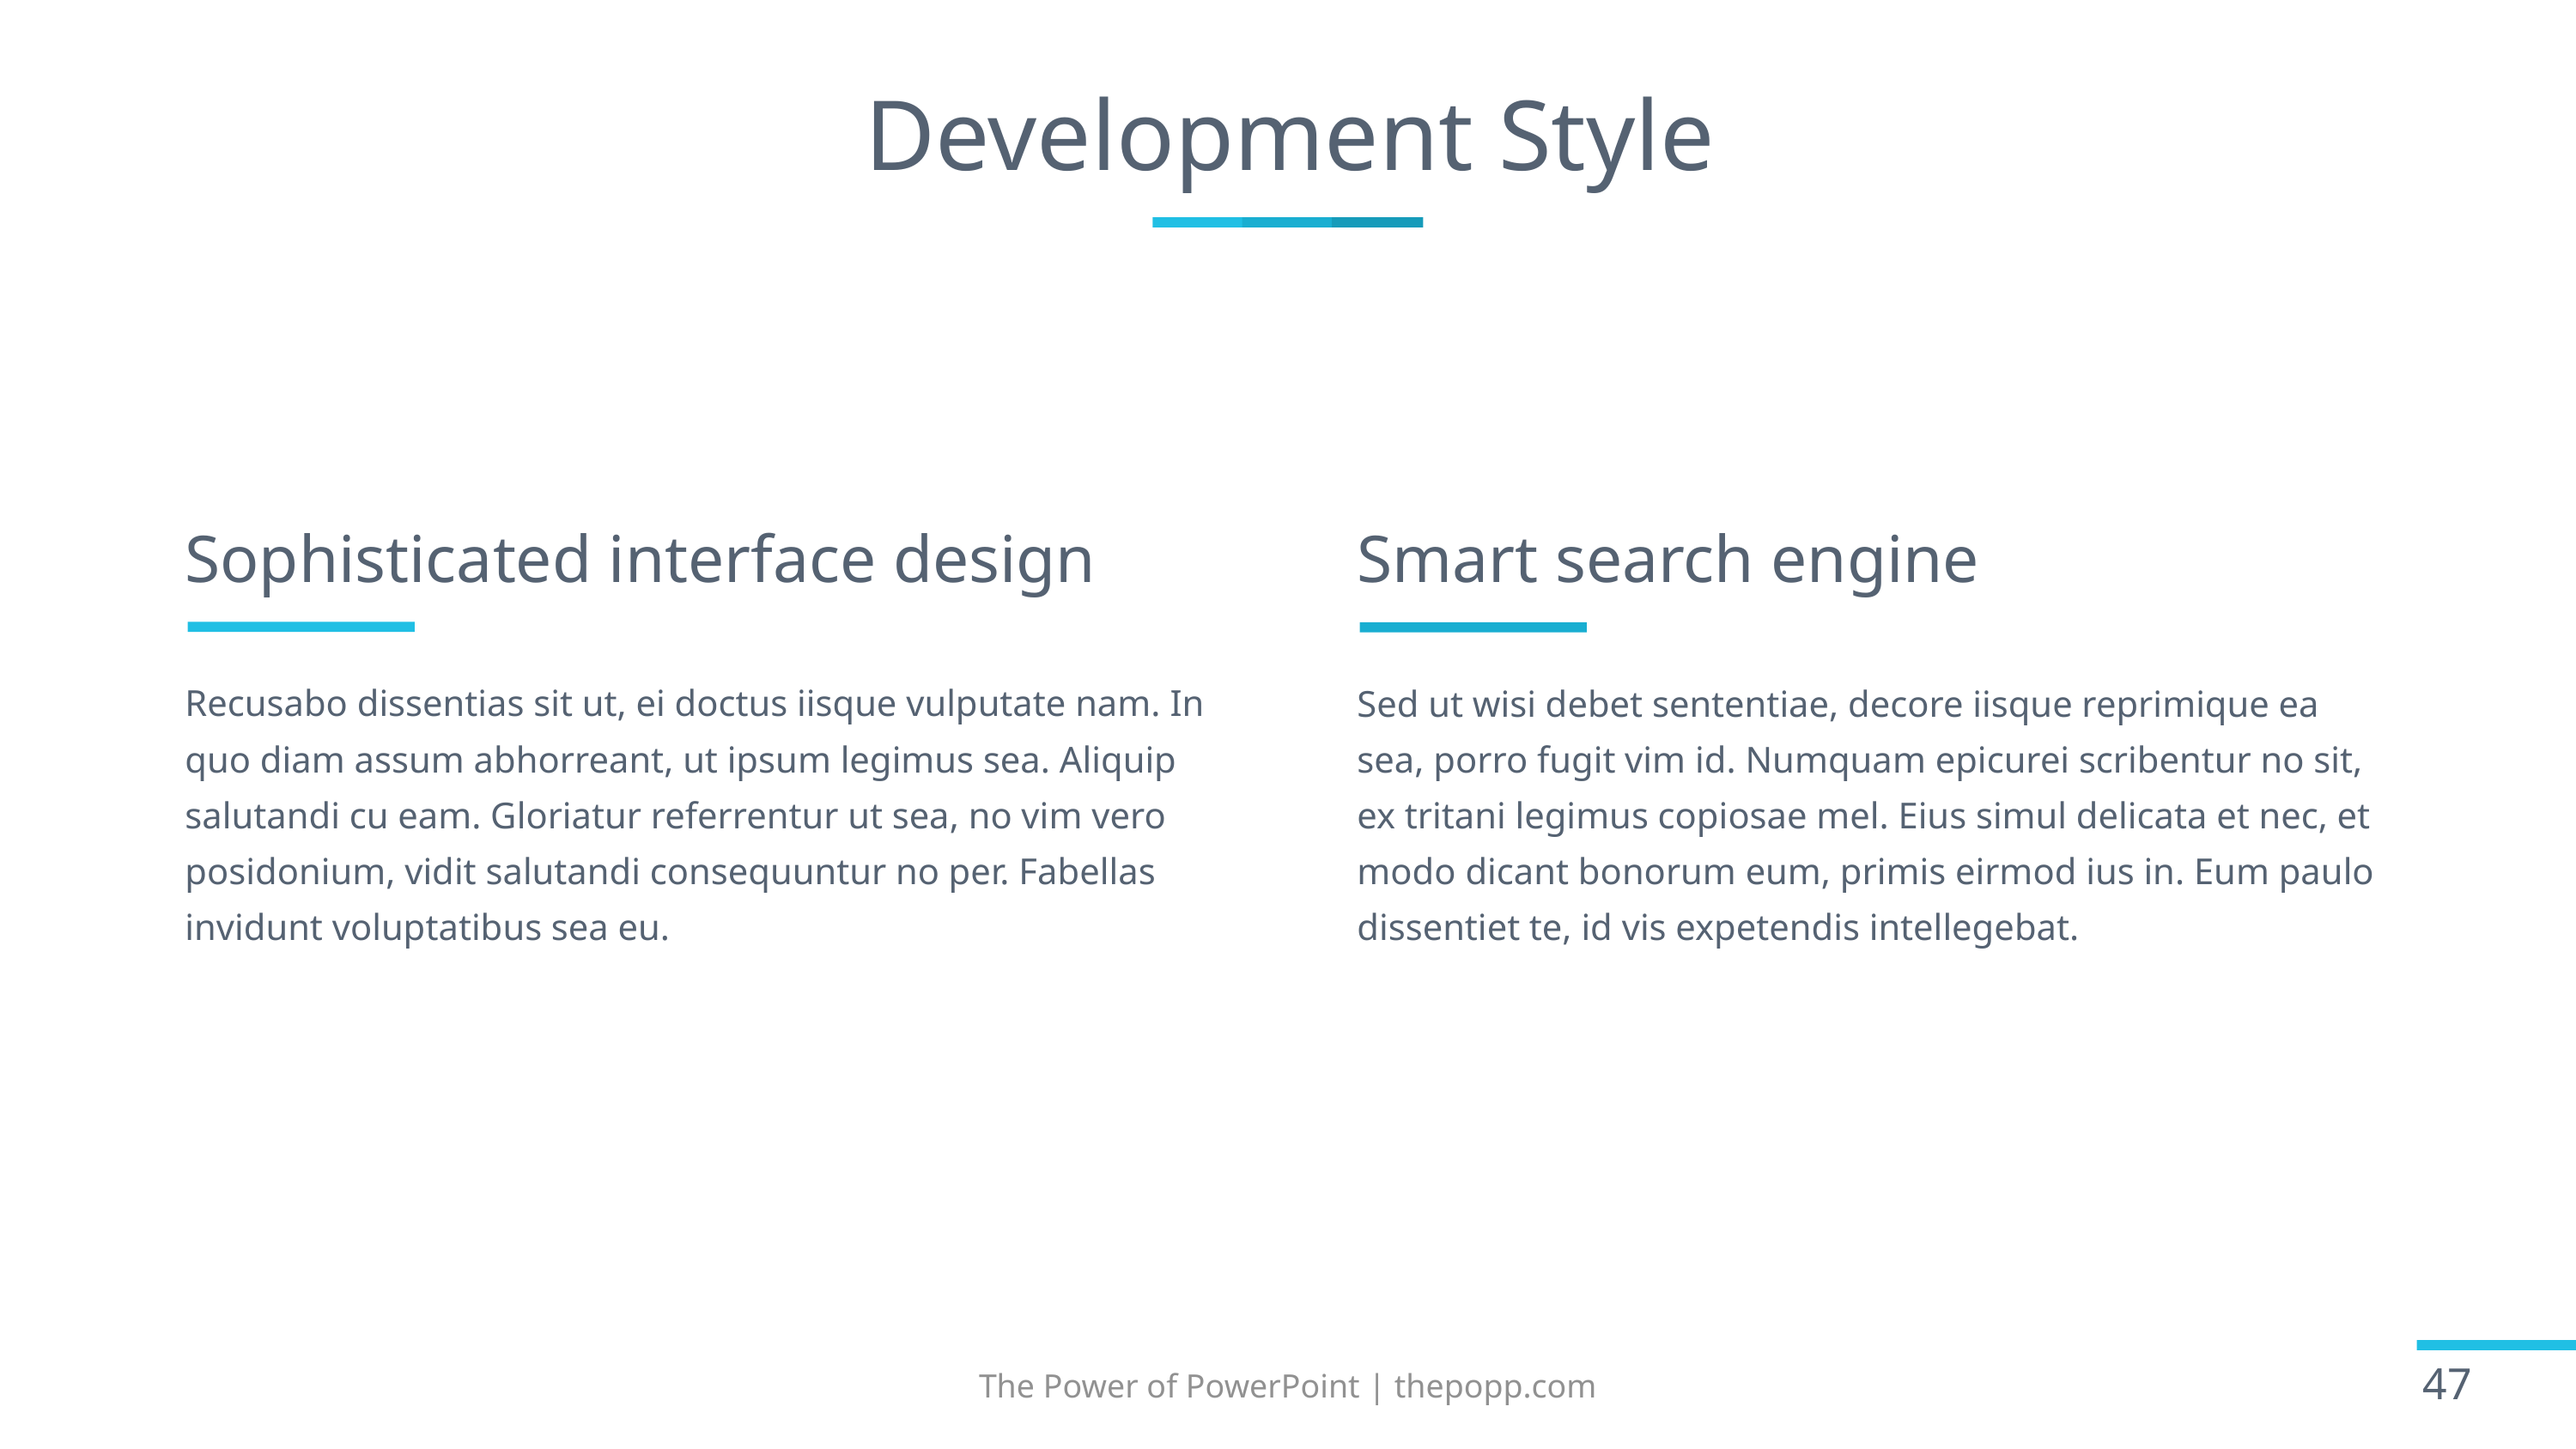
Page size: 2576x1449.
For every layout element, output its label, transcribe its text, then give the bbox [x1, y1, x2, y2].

list Smart search engine [1344, 504, 2399, 609]
list Sophisticated interface design [172, 504, 1227, 609]
footer The Power of PowerPoint | thepopp.com [853, 1349, 1723, 1427]
slide_number 47 [2409, 1351, 2576, 1421]
list Sed ut wisi debet sententiae, decore iisque reprimique ea sea, porro fugit vim id. Numquam epicurei scribentur no sit, ex tritani legimus copiosae mel. Eius simul delicata et nec, et modo dicant bonorum eum, primis eirmod ius in. Eum paulo dissentiet te, id vis expetendis intellegebat. [1344, 662, 2399, 996]
list Recusabo dissentias sit ut, ei doctus iisque vulputate nam. In quo diam assum abhorreant, ut ipsum legimus sea. Aliquip salutandi cu eam. Gloriatur referrentur ut sea, no vim vero posidonium, vidit salutandi consequuntur no per. Fabellas invidunt voluptatibus sea eu. [172, 661, 1227, 995]
title Development Style [69, 49, 2512, 230]
